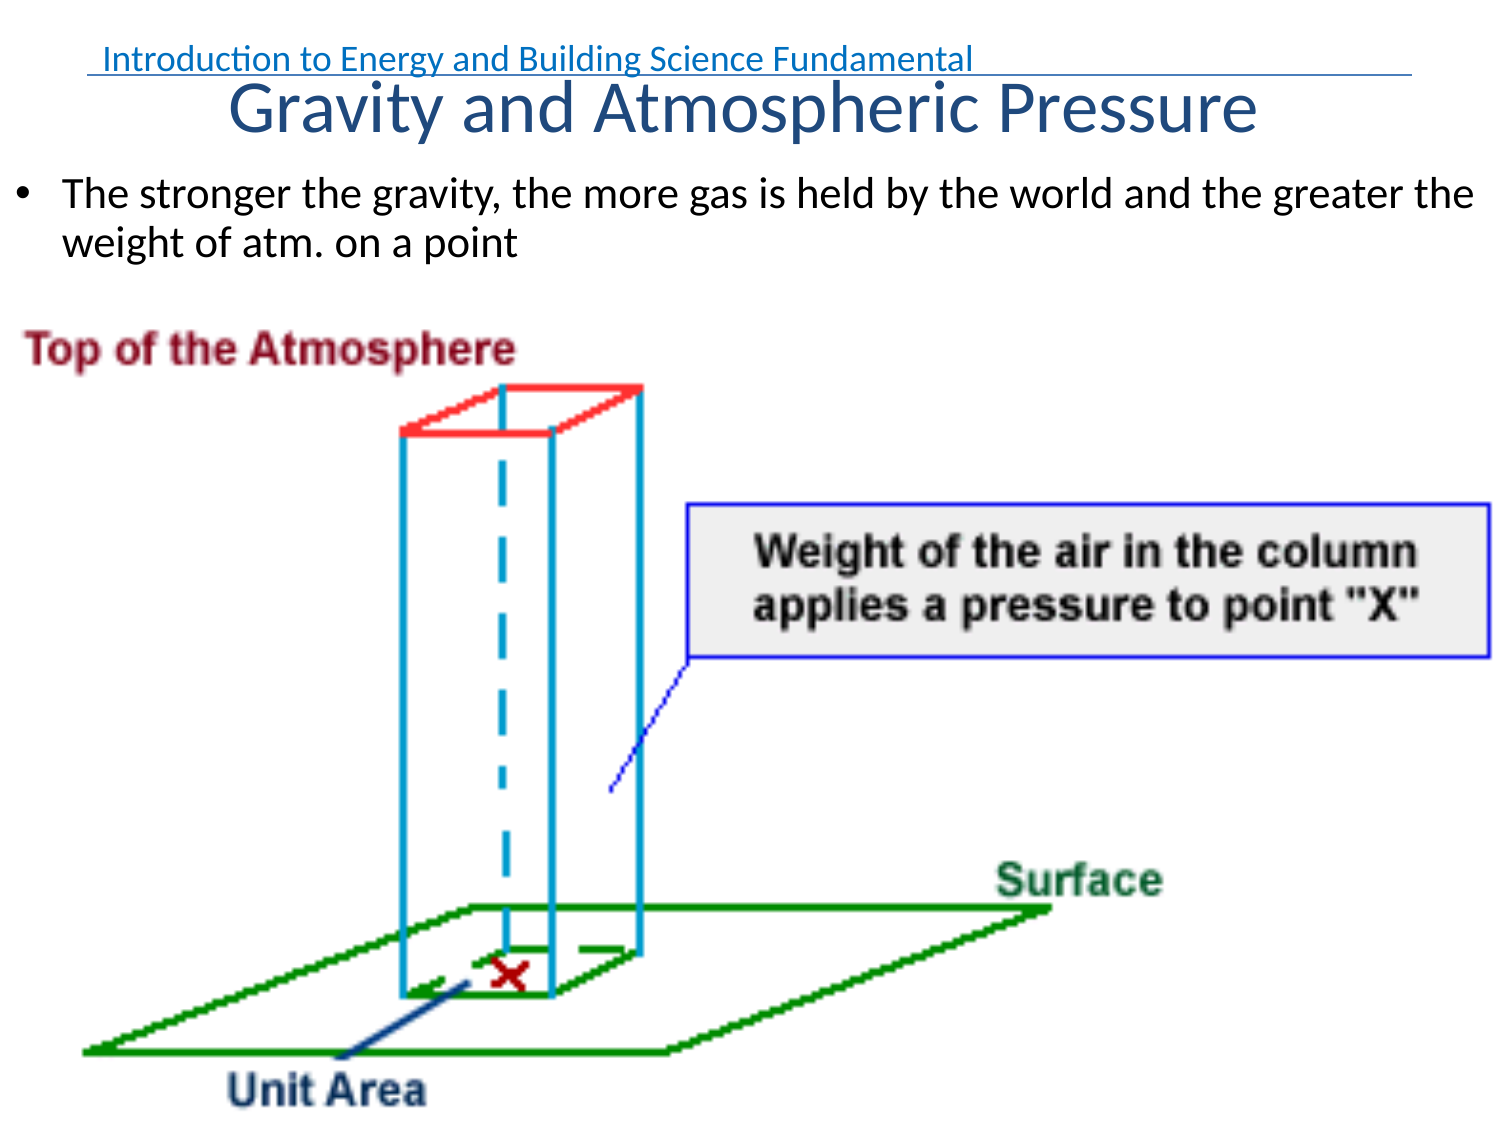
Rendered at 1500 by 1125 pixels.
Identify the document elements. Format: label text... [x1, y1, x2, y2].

list The stronger the gravity, the more gas is held by the world and the greater the weight of atm. on a point [0, 162, 1500, 275]
picture [0, 286, 1500, 1125]
text_box Gravity and Atmospheric Pressure [213, 49, 1275, 155]
